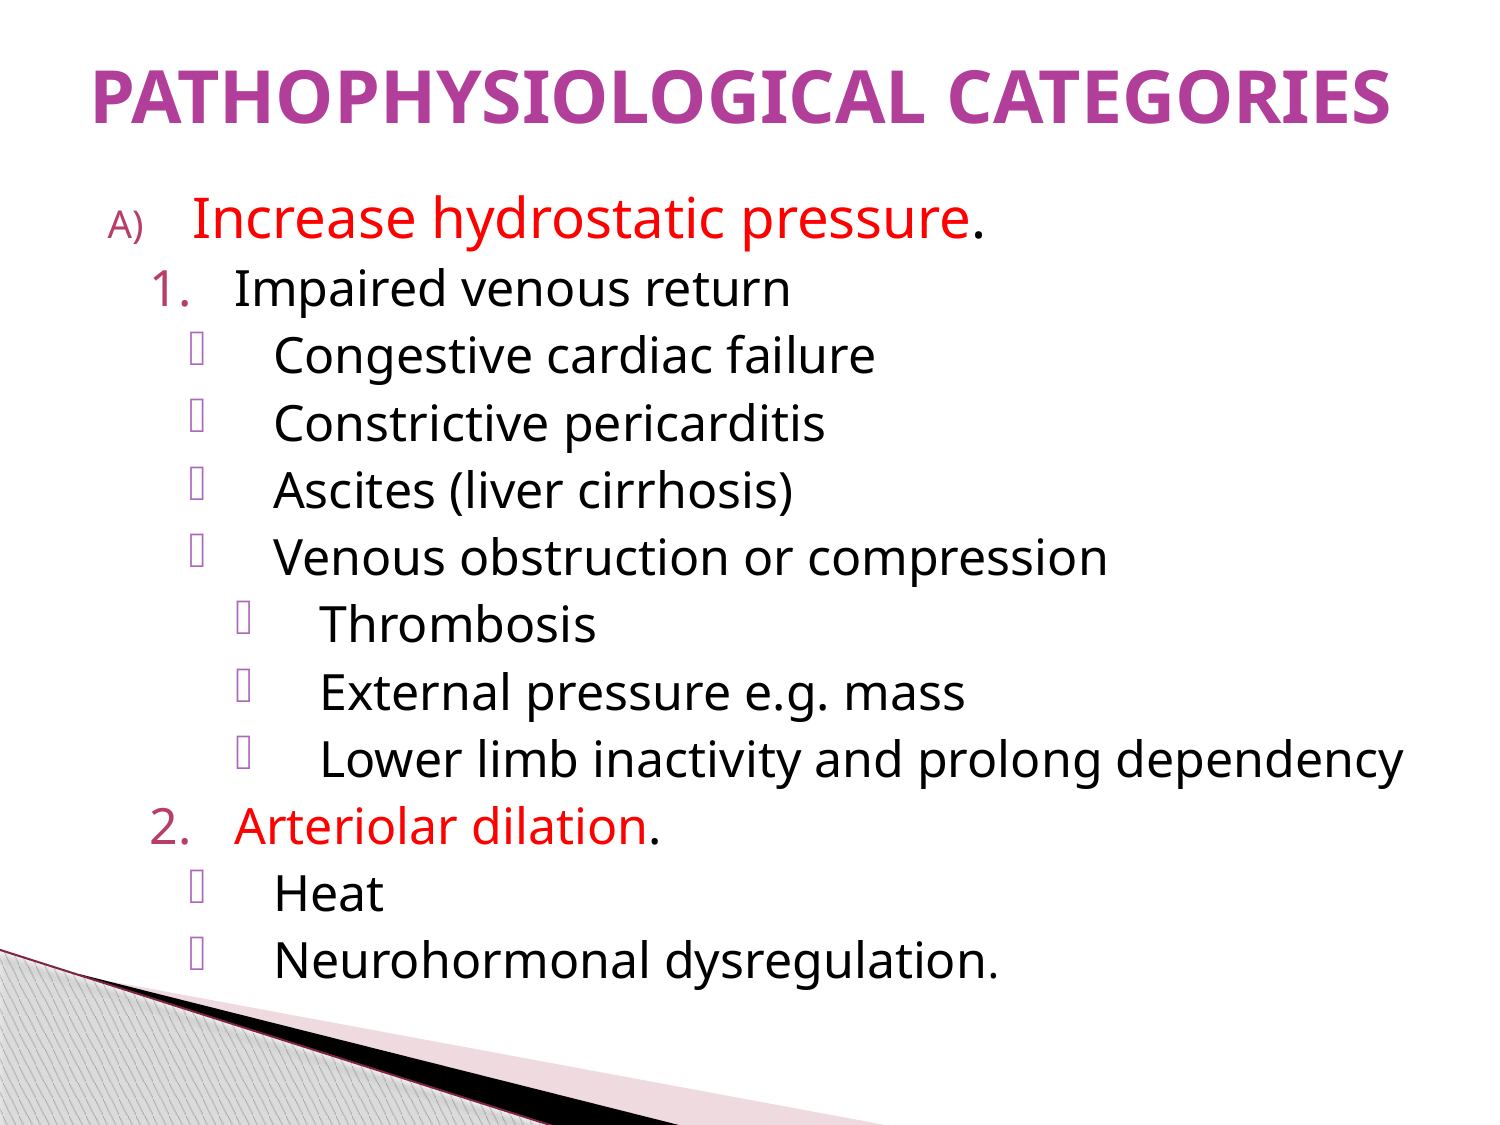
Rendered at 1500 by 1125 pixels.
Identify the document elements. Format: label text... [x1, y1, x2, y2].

list Increase hydrostatic pressure. Impaired venous return Congestive cardiac failure Constrictive pericarditis Ascites (liver cirrhosis) Venous obstruction or compression Thrombosis External pressure e.g. mass Lower limb inactivity and prolong dependency Arteriolar dilation. Heat Neurohormonal dysregulation. [75, 188, 1425, 1038]
title PATHOPHYSIOLOGICAL CATEGORIES [75, 0, 1425, 188]
